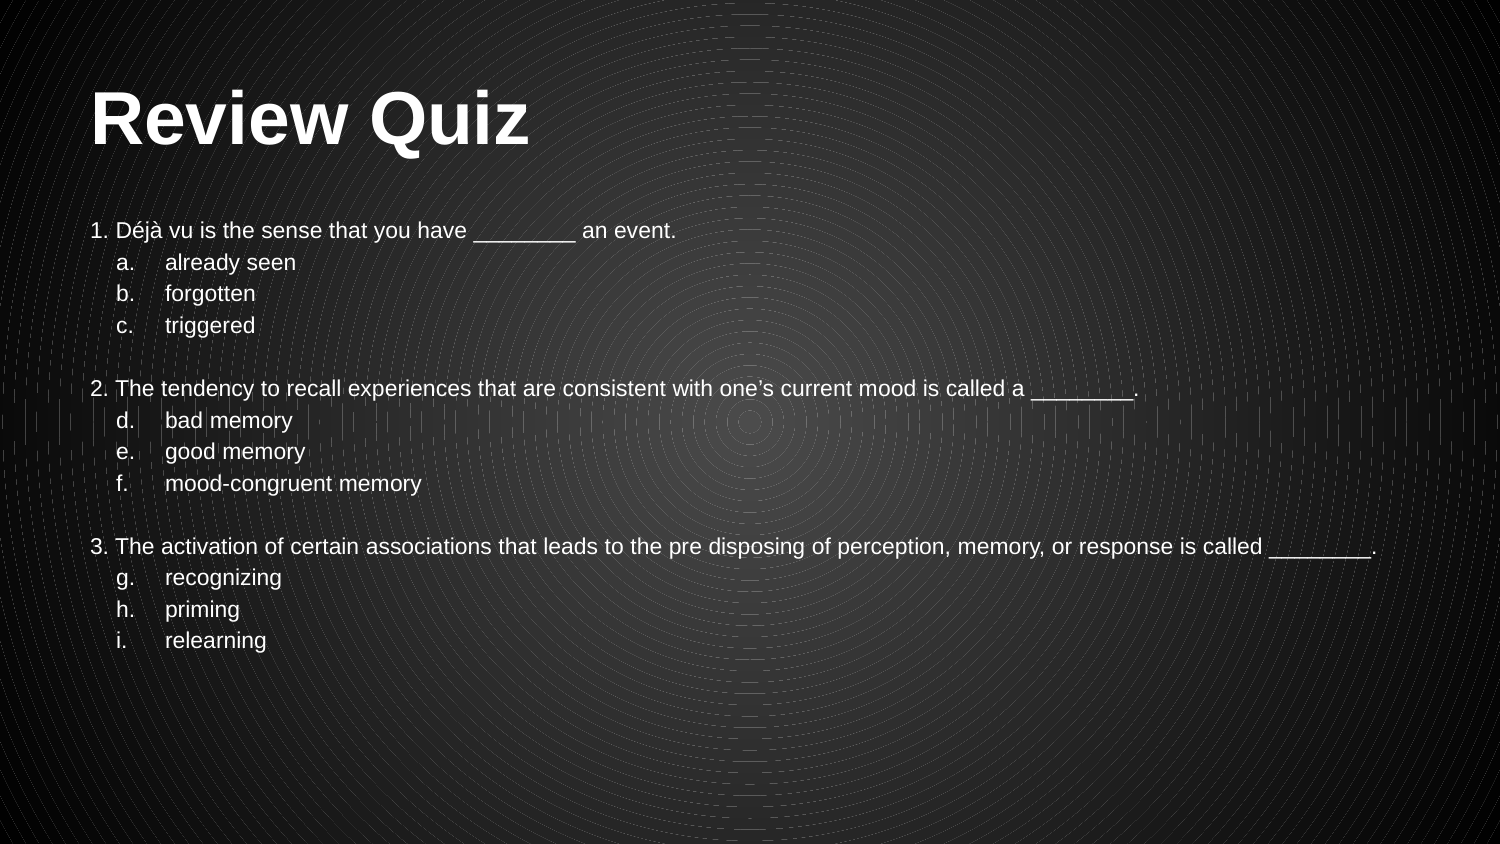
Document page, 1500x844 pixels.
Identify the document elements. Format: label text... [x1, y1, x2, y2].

title Review Quiz [75, 33, 1425, 175]
list 1. Déjà vu is the sense that you have ________ an event. already seen forgotten triggered 2. The tendency to recall experiences that are consistent with one’s current mood is called a ________. bad memory good memory mood-congruent memory 3. The activation of certain associations that leads to the pre disposing of perception, memory, or response is called ________. recognizing priming relearning [75, 196, 1425, 808]
